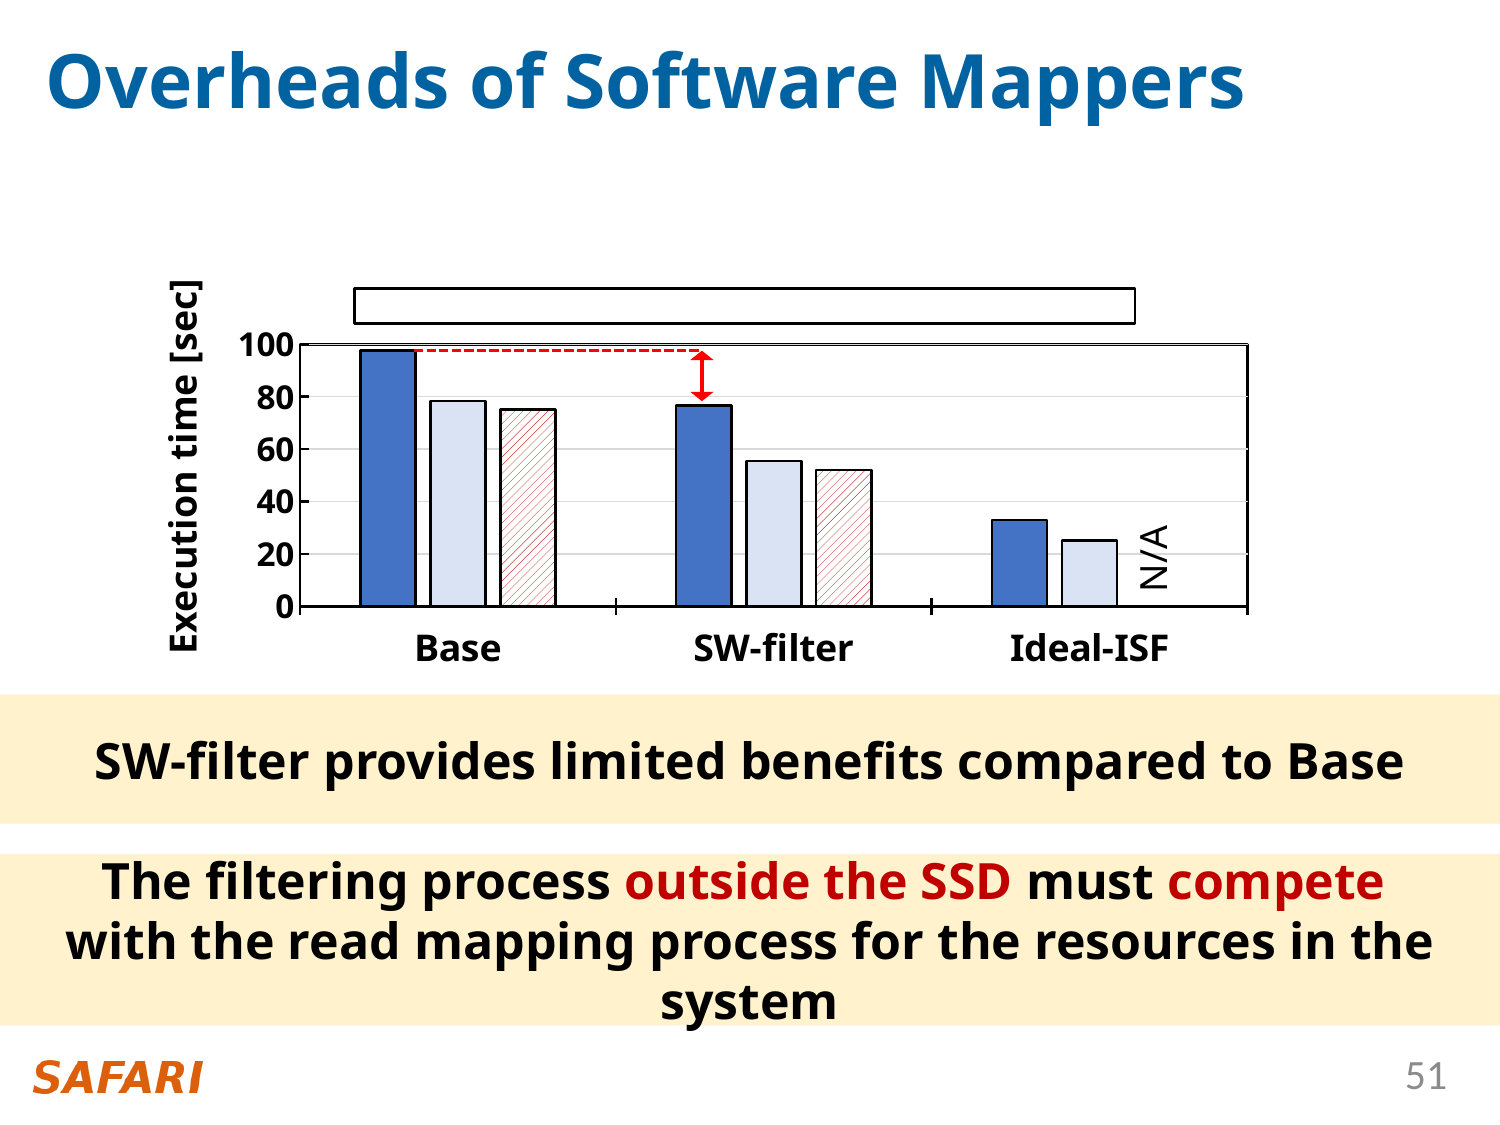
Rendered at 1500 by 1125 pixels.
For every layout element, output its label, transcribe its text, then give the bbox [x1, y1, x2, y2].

text_box SW-filter provides limited benefits compared to Base [0, 694, 1500, 825]
title Overheads of Software Mappers [31, 15, 1475, 143]
text_box The filtering process outside the SSD must compete with the read mapping process for the resources in the system [0, 853, 1500, 1026]
text_box Execution time [sec] [151, 263, 212, 670]
chart [217, 261, 1283, 672]
picture [31, 1051, 209, 1104]
